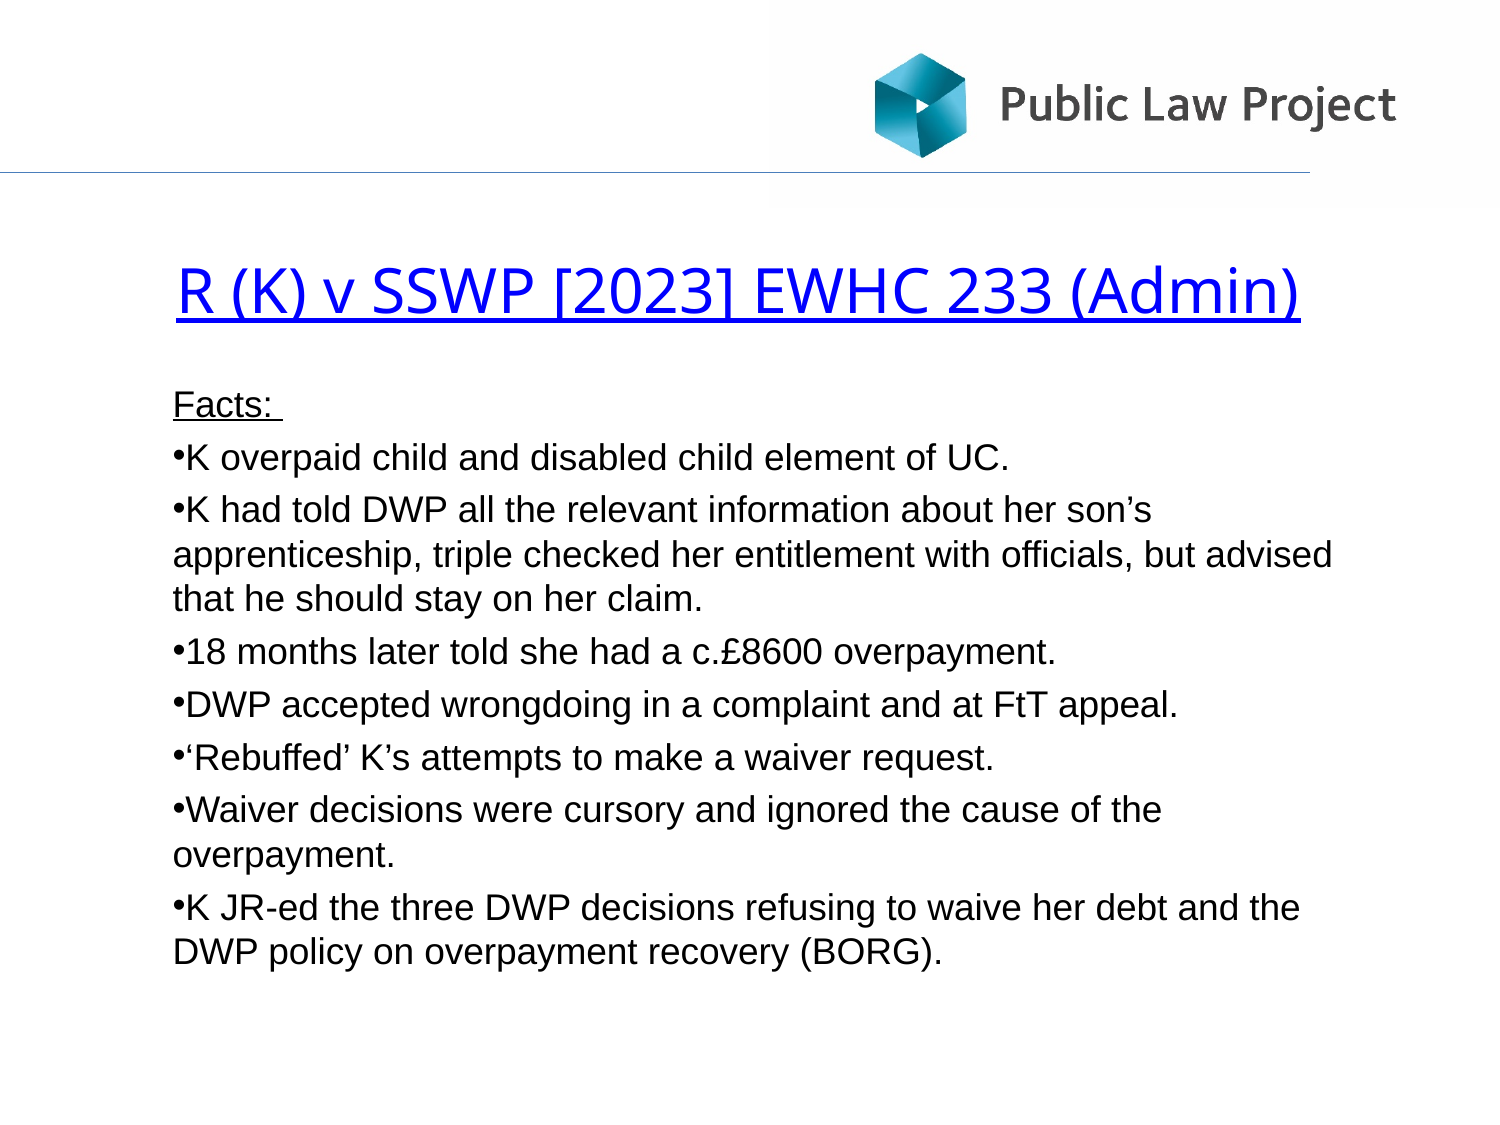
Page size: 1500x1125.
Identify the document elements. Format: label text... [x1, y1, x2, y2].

list Facts: K overpaid child and disabled child element of UC. K had told DWP all the relevant information about her son’s apprenticeship, triple checked her entitlement with officials, but advised that he should stay on her claim. 18 months later told she had a c.£8600 overpayment. DWP accepted wrongdoing in a complaint and at FtT appeal. ‘Rebuffed’ K’s attempts to make a waiver request. Waiver decisions were cursory and ignored the cause of the overpayment. K JR-ed the three DWP decisions refusing to waive her debt and the DWP policy on overpayment recovery (BORG). [157, 372, 1366, 972]
title R (K) v SSWP [2023] EWHC 233 (Admin) [134, 243, 1343, 375]
picture [769, 0, 1500, 208]
